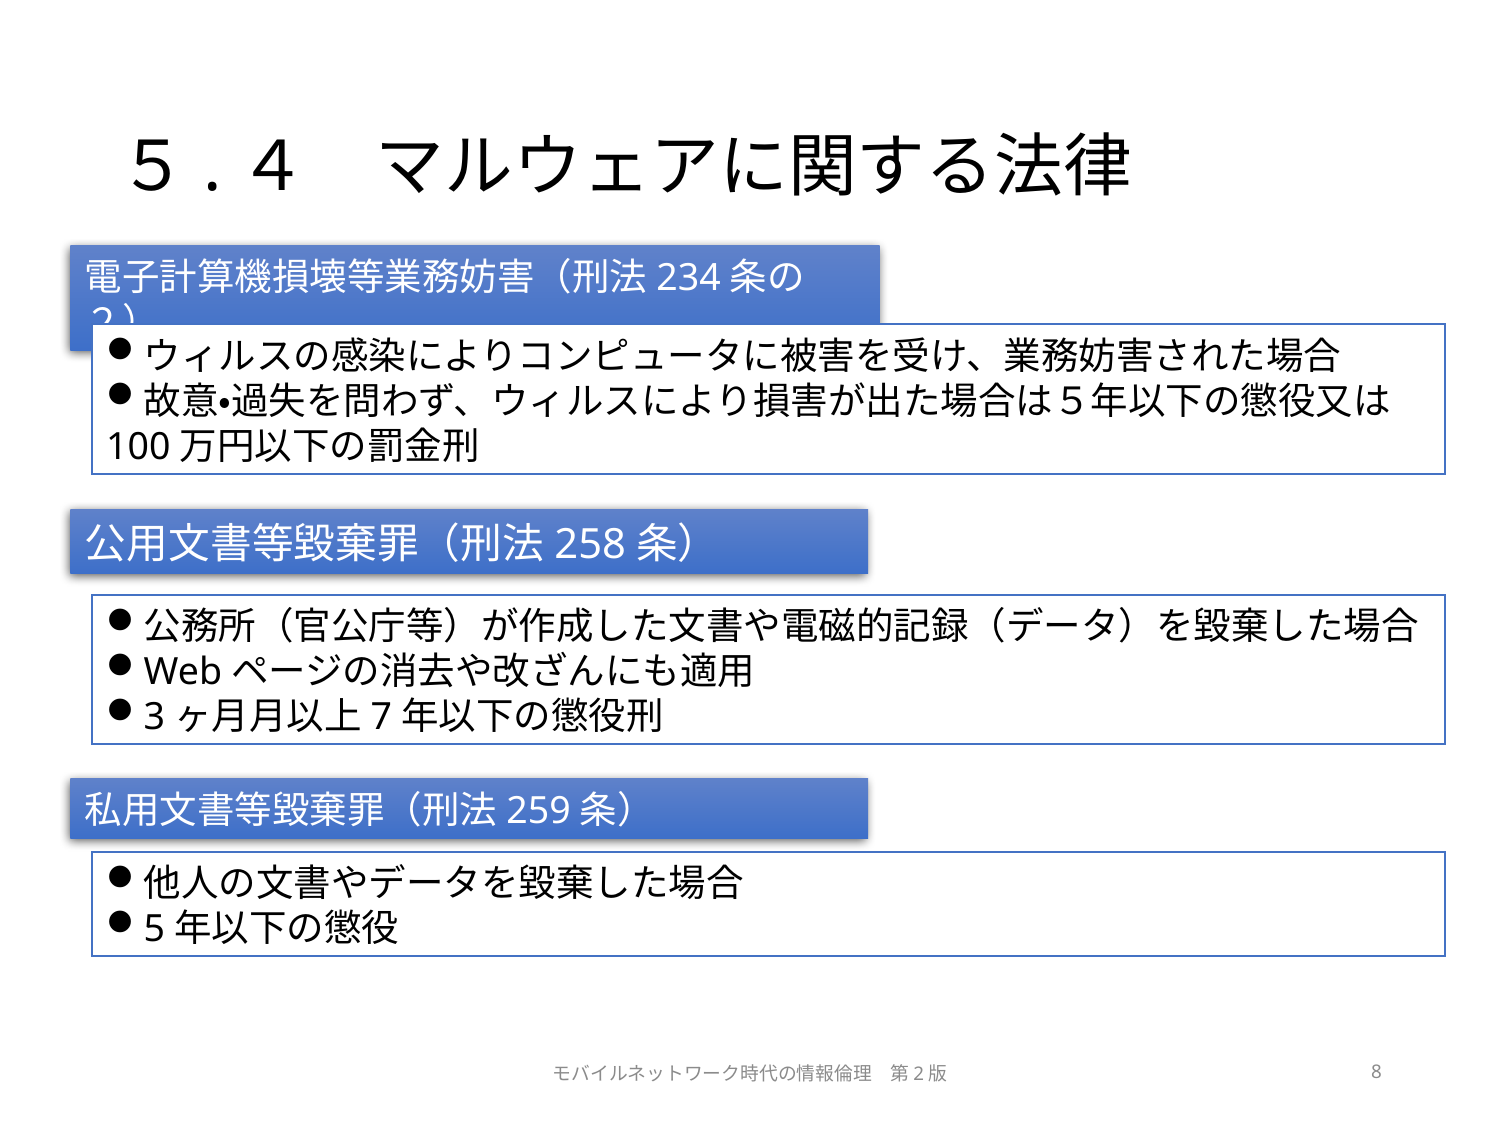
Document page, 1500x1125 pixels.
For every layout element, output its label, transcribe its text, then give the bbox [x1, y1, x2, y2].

title ５.４ マルウェアに関する法律 [103, 59, 1397, 278]
footer モバイルネットワーク時代の情報倫理 第2版 [496, 1042, 1004, 1103]
text_box 公用文書等毀棄罪（刑法258条） [70, 509, 869, 574]
text_box 他人の文書やデータを毀棄した場合 5年以下の懲役 [91, 851, 1446, 957]
text_box 私用文書等毀棄罪（刑法259条） [70, 778, 869, 839]
slide_number 8 [1059, 1042, 1397, 1103]
text_box 電子計算機損壊等業務妨害（刑法234条の２） [70, 245, 880, 351]
text_box ウィルスの感染によりコンピュータに被害を受け、業務妨害された場合 故意・過失を問わず、ウィルスにより損害が出た場合は５年以下の懲役又は100万円以下の罰金刑 [91, 323, 1446, 475]
text_box 公務所（官公庁等）が作成した文書や電磁的記録（データ）を毀棄した場合 Webページの消去や改ざんにも適用 3ヶ月月以上7年以下の懲役刑 [91, 594, 1446, 745]
